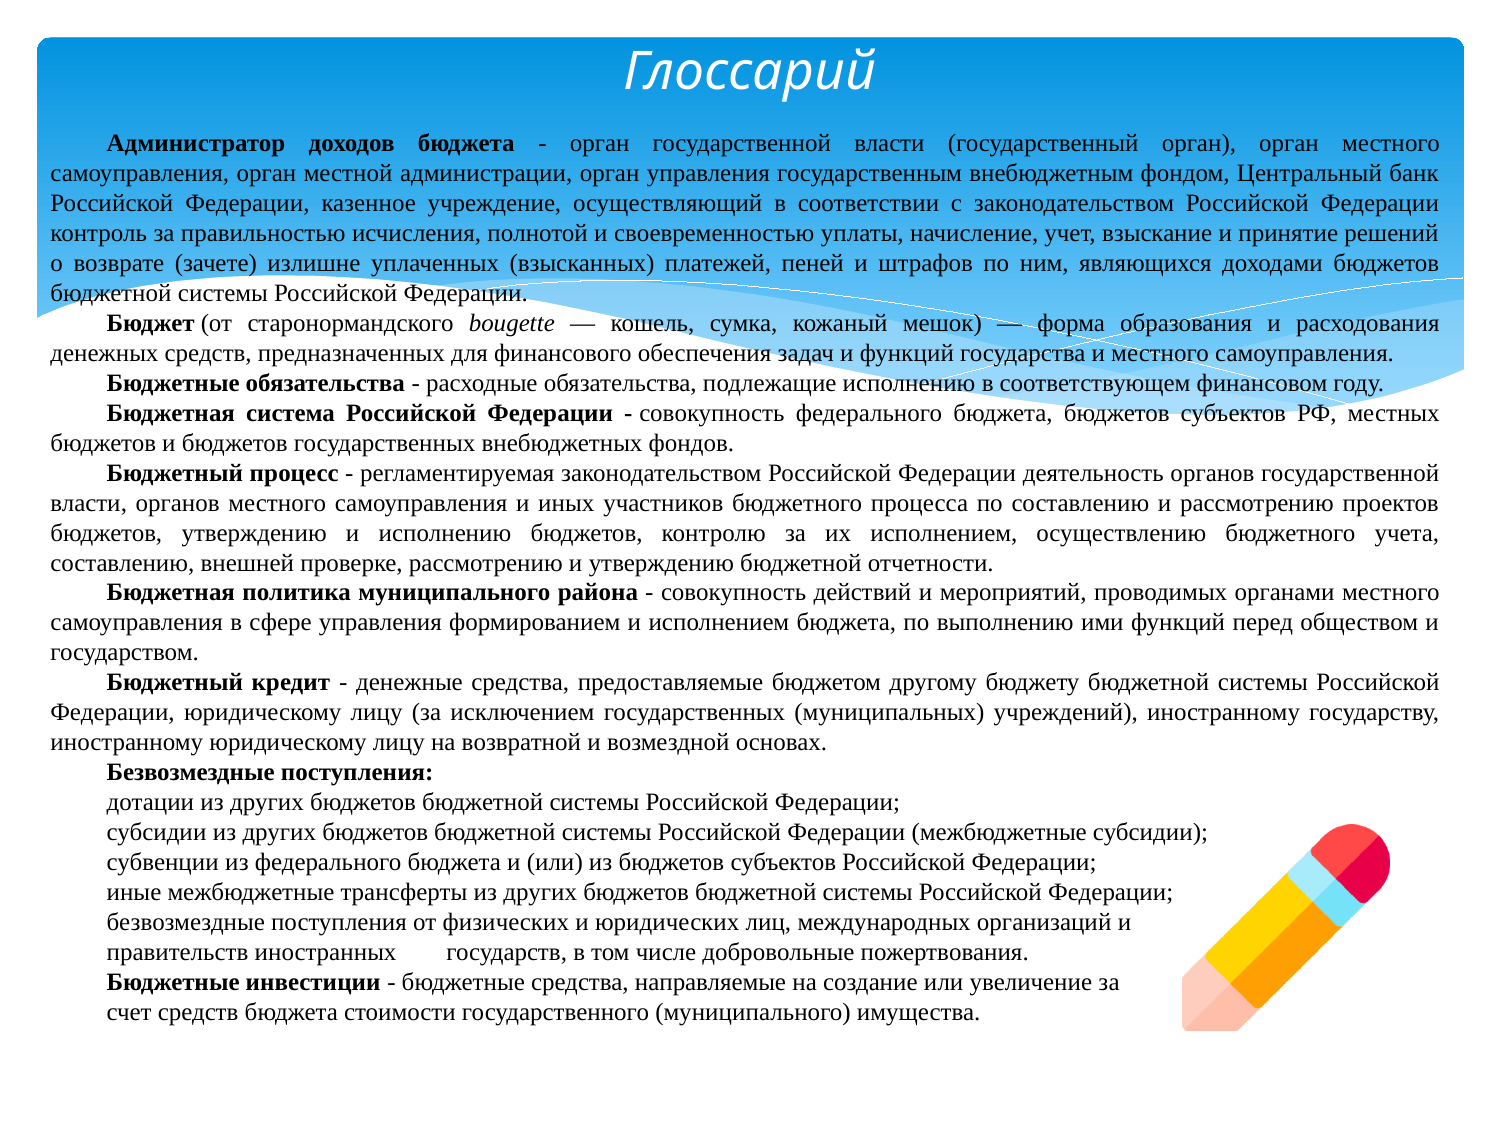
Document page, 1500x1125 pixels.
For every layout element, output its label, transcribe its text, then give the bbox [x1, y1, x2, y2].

title Глоссарий [75, 28, 1425, 109]
picture [1182, 823, 1390, 1032]
text_box Администратор доходов бюджета - орган государственной власти (государственный орган), орган местного самоуправления, орган местной администрации, орган управления государственным внебюджетным фондом, Центральный банк Российской Федерации, казенное учреждение, осуществляющий в соответствии с законодательством Российской Федерации контроль за правильностью исчисления, полнотой и своевременностью уплаты, начисление, учет, взыскание и принятие решений о возврате (зачете) излишне уплаченных (взысканных) платежей, пеней и штрафов по ним, являющихся доходами бюджетов бюджетной системы Российской Федерации. Бюджет (от старонормандского bougette — кошель, сумка, кожаный мешок) — форма образования и расходования денежных средств, предназначенных для финансового обеспечения задач и функций государства и местного самоуправления. Бюджетные обязательства - расходные обязательства, подлежащие исполнению в соответствующем финансовом году. Бюджетная система Российской Федерации - совокупность федерального бюджета, бюджетов субъектов РФ, местных бюджетов и бюджетов государственных внебюджетных фондов. Бюджетный процесс - регламентируемая законодательством Российской Федерации деятельность органов государственной власти, органов местного самоуправления и иных участников бюджетного процесса по составлению и рассмотрению проектов бюджетов, утверждению и исполнению бюджетов, контролю за их исполнением, осуществлению бюджетного учета, составлению, внешней проверке, рассмотрению и утверждению бюджетной отчетности. Бюджетная политика муниципального района - совокупность действий и мероприятий, проводимых органами местного самоуправления в сфере управления формированием и исполнением бюджета, по выполнению ими функций перед обществом и государством. Бюджетный кредит - денежные средства, предоставляемые бюджетом другому бюджету бюджетной системы Российской Федерации, юридическому лицу (за исключением государственных (муниципальных) учреждений), иностранному государству, иностранному юридическому лицу на возвратной и возмездной основах. Безвозмездные поступления: дотации из других бюджетов бюджетной системы Российской Федерации; субсидии из других бюджетов бюджетной системы Российской Федерации (межбюджетные субсидии); субвенции из федерального бюджета и (или) из бюджетов субъектов Российской Федерации; иные межбюджетные трансферты из других бюджетов бюджетной системы Российской Федерации; безвозмездные поступления от физических и юридических лиц, международных организаций и правительств иностранных государств, в том числе добровольные пожертвования. Бюджетные инвестиции - бюджетные средства, направляемые на создание или увеличение за счет средств бюджета стоимости государственного (муниципального) имущества. [35, 119, 1456, 1125]
